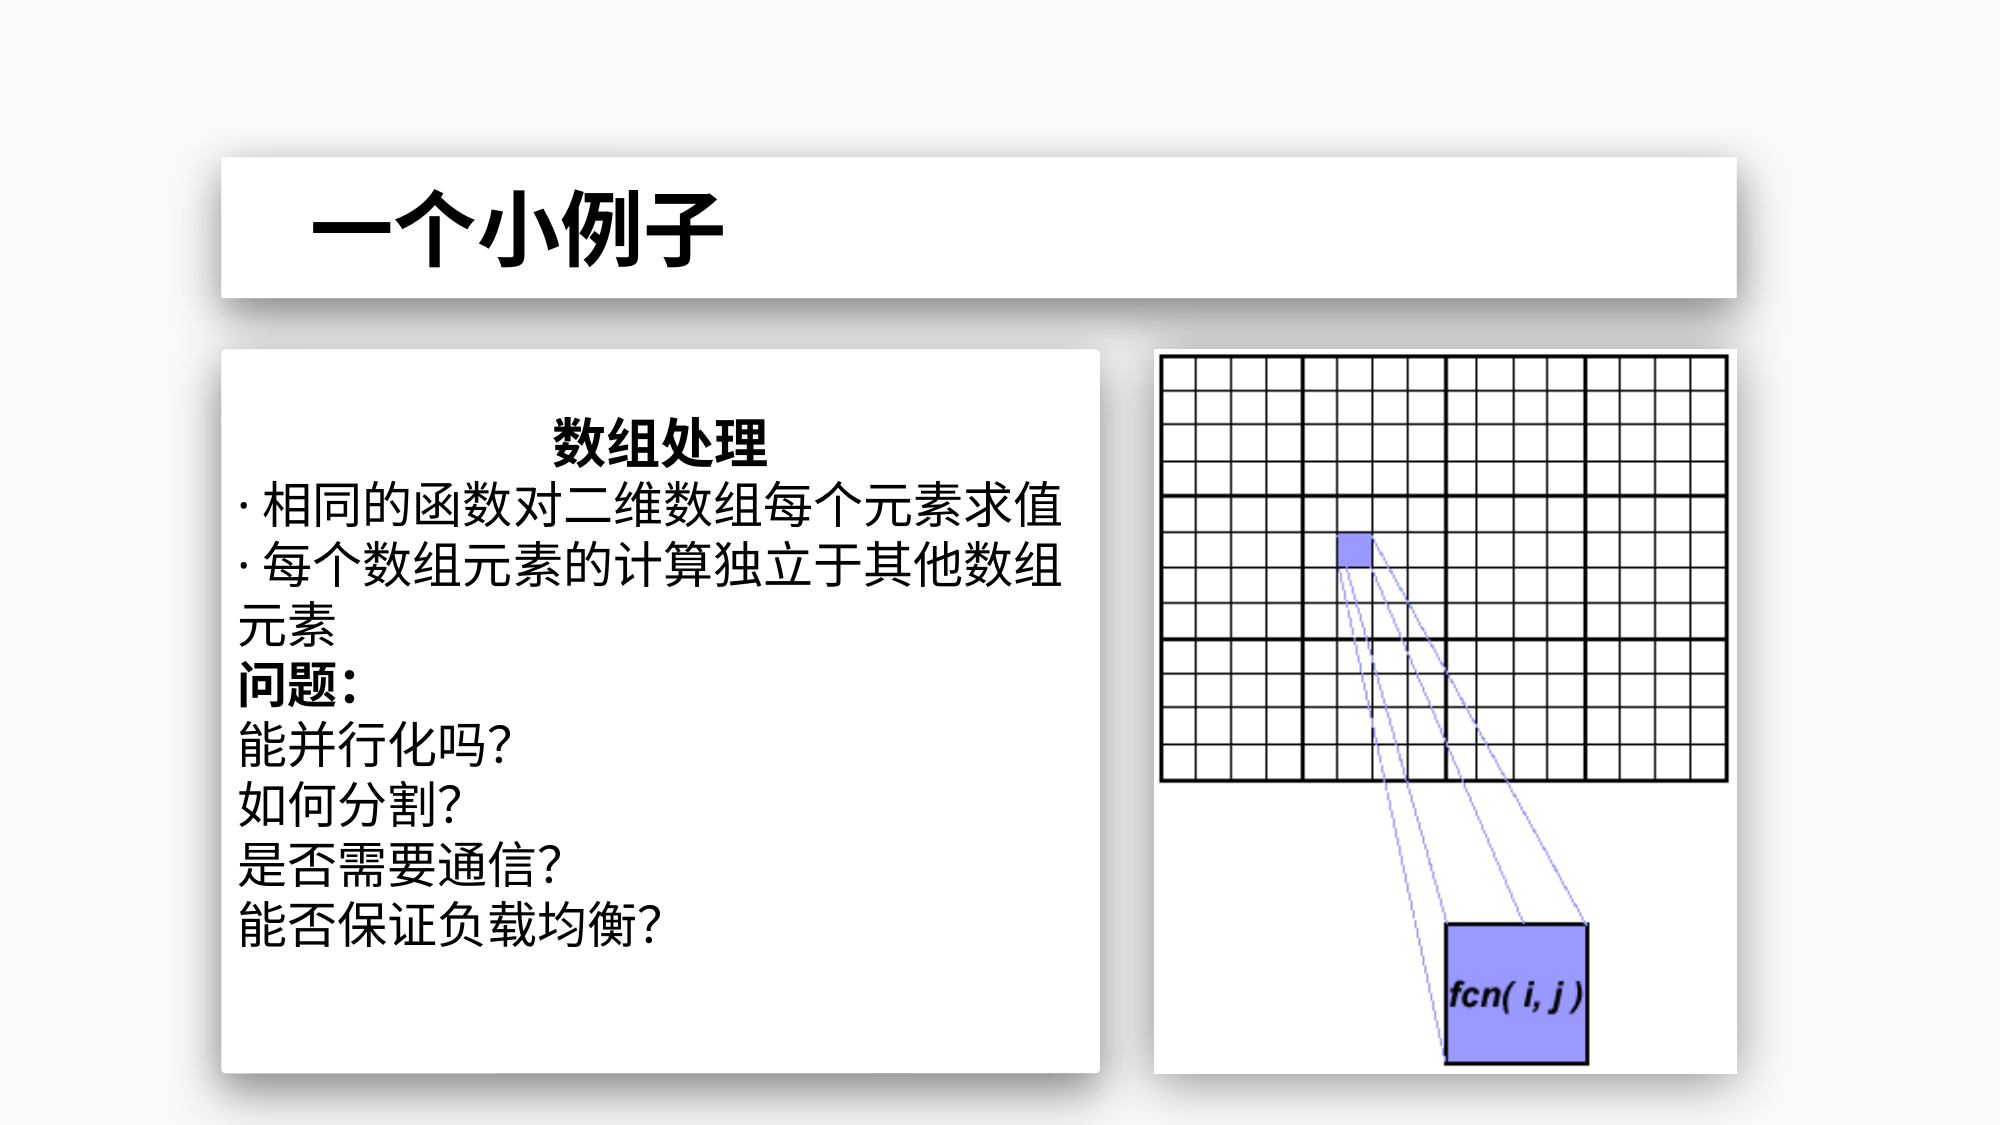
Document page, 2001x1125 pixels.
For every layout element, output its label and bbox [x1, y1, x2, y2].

text_box [221, 349, 1100, 1074]
text_box [221, 157, 1737, 299]
picture [1154, 349, 1737, 1074]
